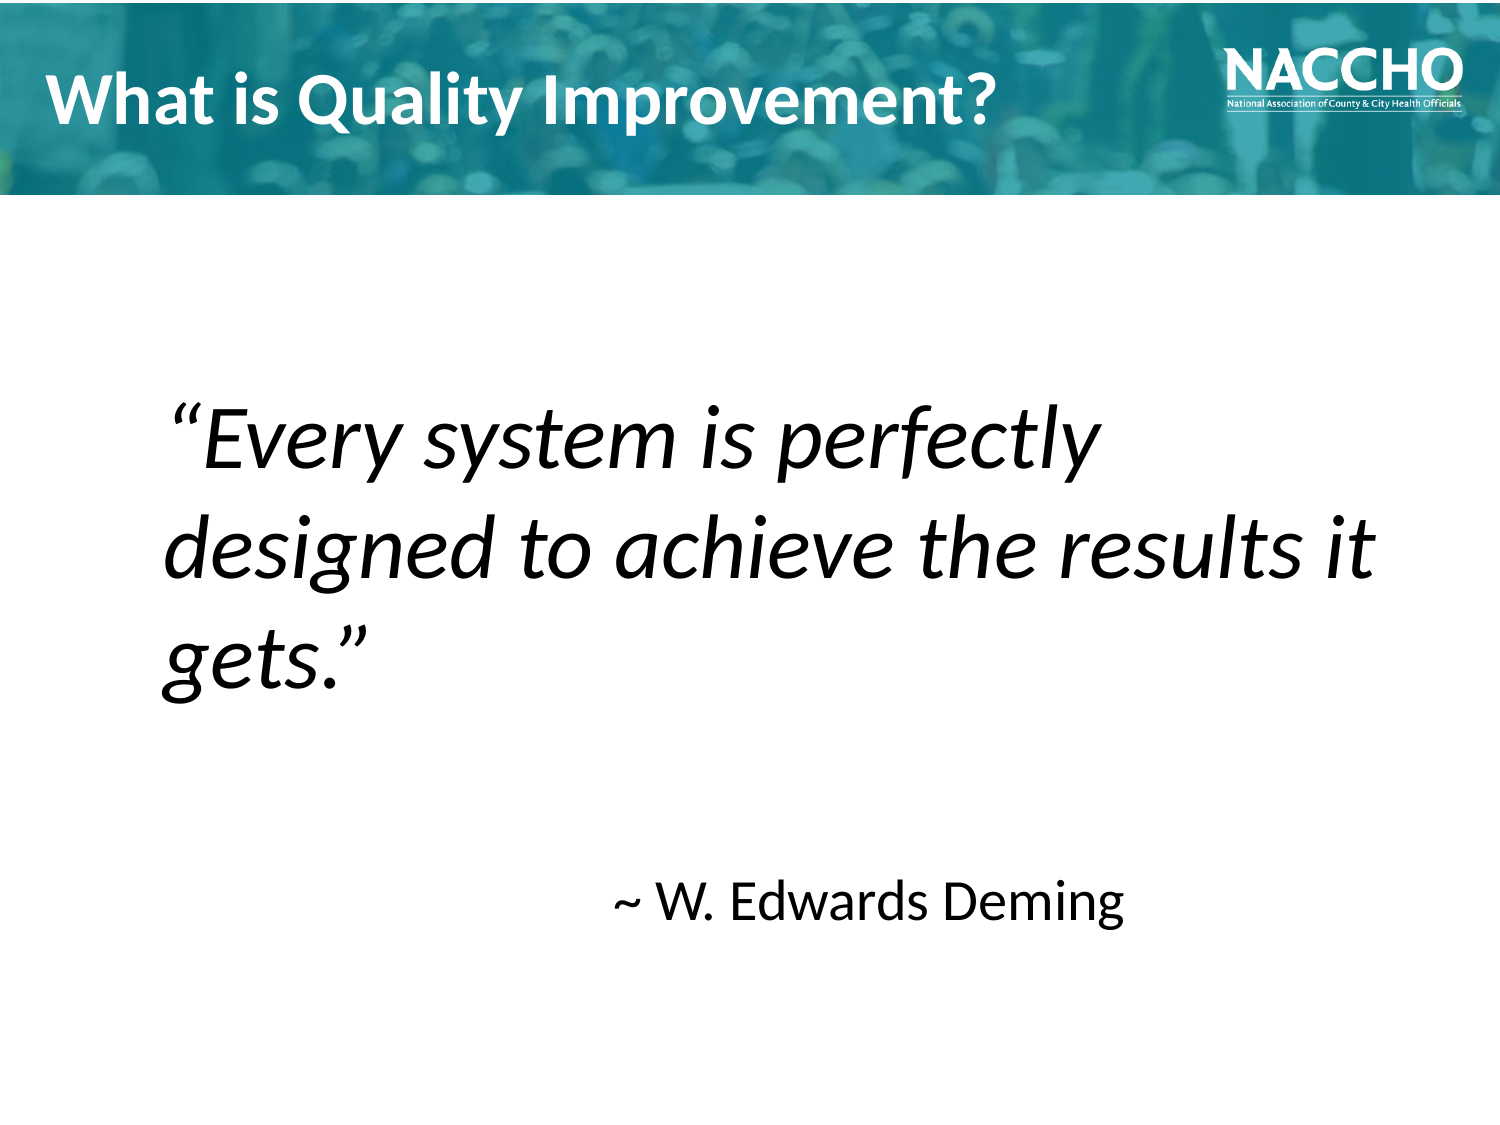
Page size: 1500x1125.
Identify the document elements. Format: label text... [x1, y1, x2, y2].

text_box “Every system is perfectly designed to achieve the results it gets.” ~ W. Edwards Deming [149, 369, 1463, 1075]
picture [0, 3, 1500, 195]
